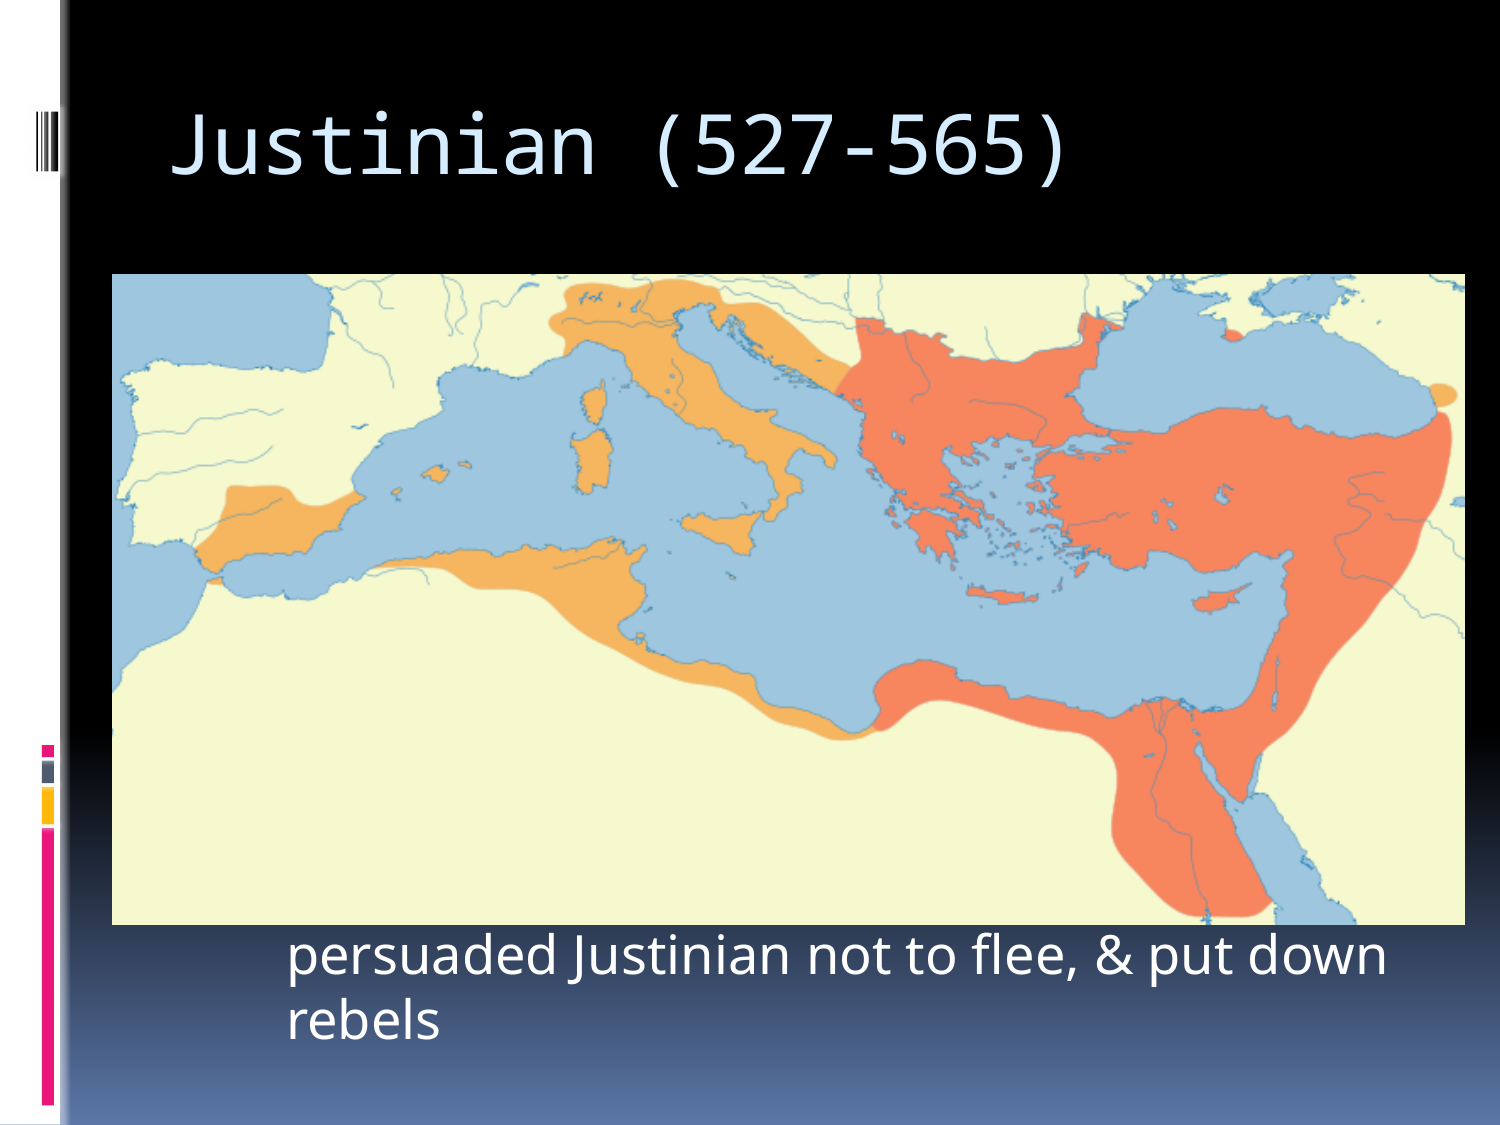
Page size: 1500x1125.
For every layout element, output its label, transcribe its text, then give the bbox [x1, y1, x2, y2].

title Justinian (527-565) [150, 83, 1425, 234]
list Married Theodora (burlesque dancer) Persecuted non-Christians & passed “morality laws” Tried to reconquer western part of Roman Empire Raised taxes & “squeezed” people for money People rioted in Hippodrome, Theodora persuaded Justinian not to flee, & put down rebels [150, 936, 1425, 1043]
picture [111, 273, 1466, 926]
